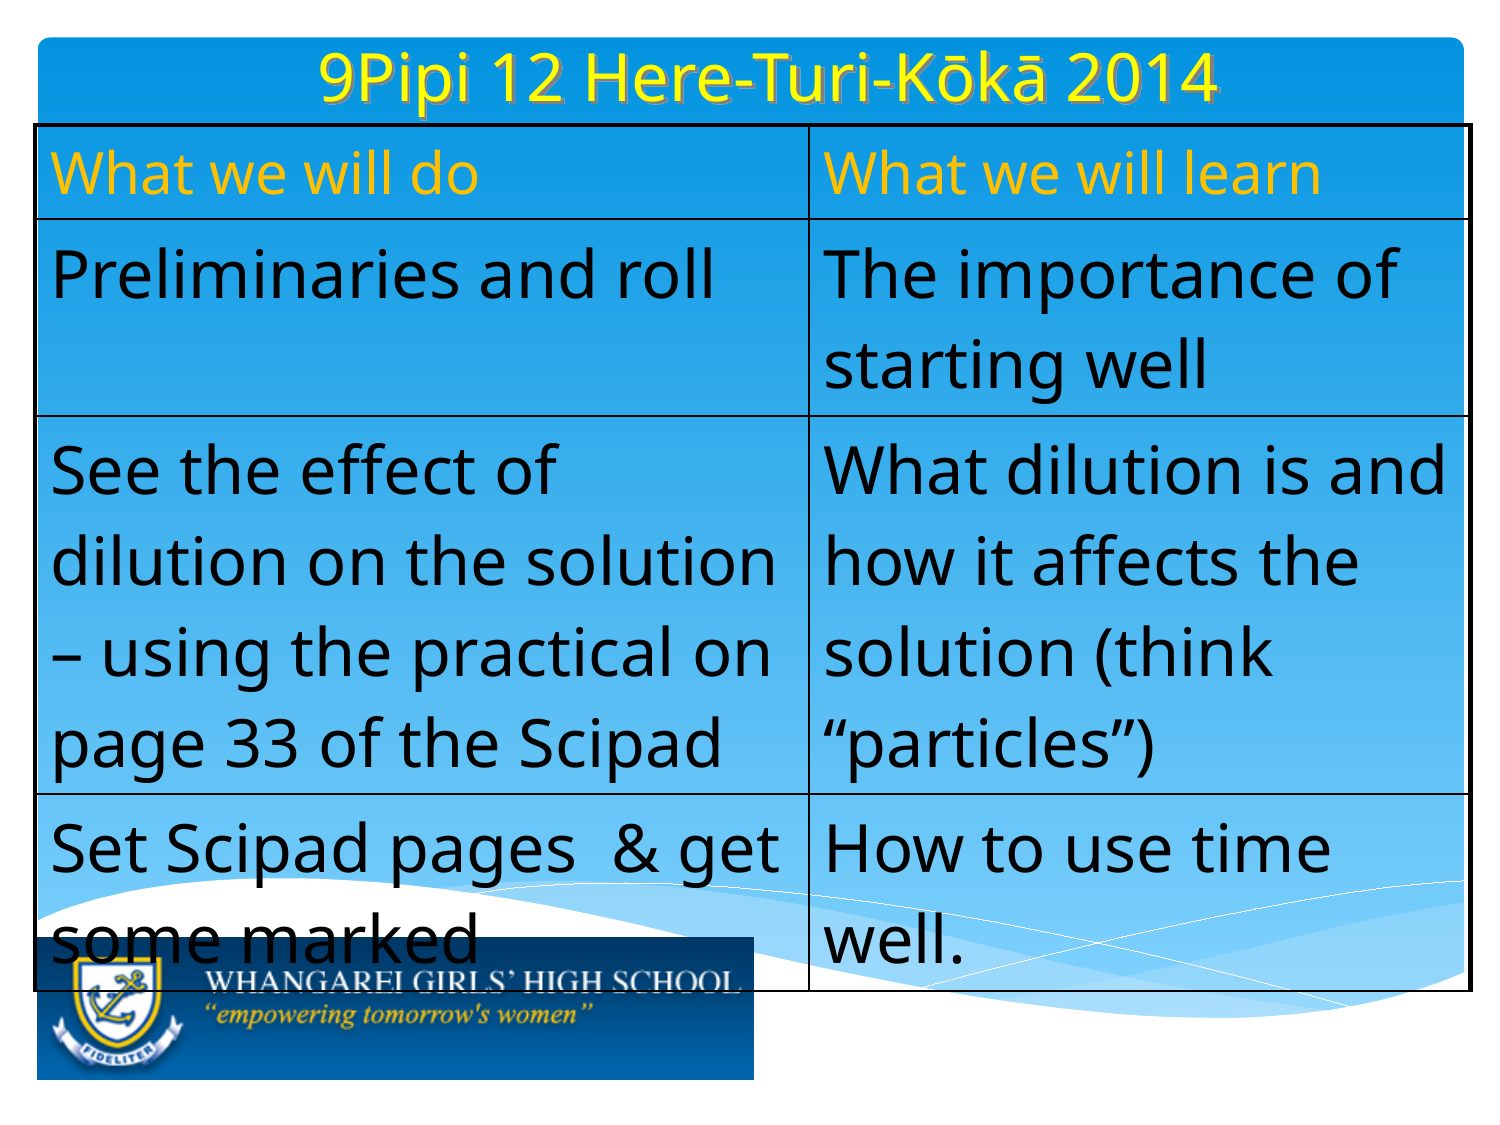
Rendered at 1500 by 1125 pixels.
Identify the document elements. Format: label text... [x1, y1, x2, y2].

table_cell Preliminaries and roll [37, 220, 808, 415]
table_cell See the effect of dilution on the solution – using the practical on page 33 of the Scipad [37, 417, 808, 793]
table_cell The importance of starting well [810, 220, 1468, 415]
table_cell Set Scipad pages & get some marked [37, 795, 808, 990]
picture [37, 937, 754, 1080]
table_header What we will learn [810, 127, 1468, 218]
table_header What we will do [37, 127, 808, 218]
text_box 9Pipi 12 Here-Turi-Kōkā 2014 [162, 24, 1375, 123]
table_cell How to use time well. [810, 795, 1468, 990]
table_cell What dilution is and how it affects the solution (think “particles”) [810, 417, 1468, 793]
